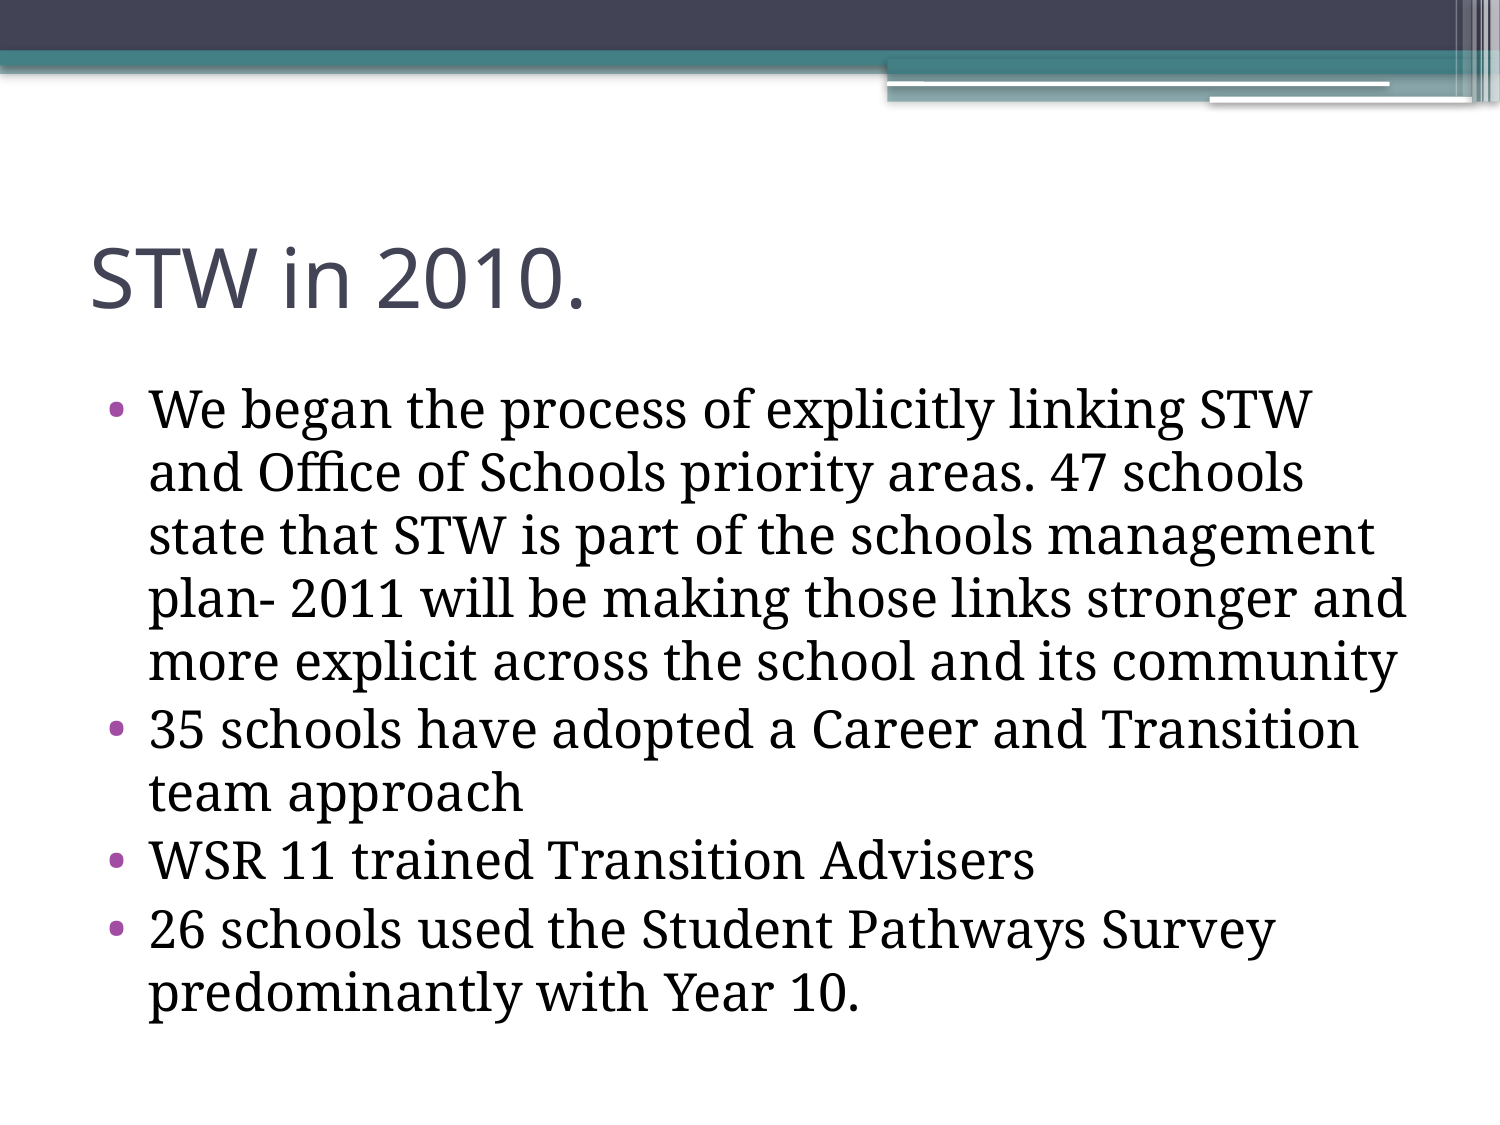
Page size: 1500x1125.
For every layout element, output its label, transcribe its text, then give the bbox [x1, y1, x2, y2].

list We began the process of explicitly linking STW and Office of Schools priority areas. 47 schools state that STW is part of the schools management plan- 2011 will be making those links stronger and more explicit across the school and its community 35 schools have adopted a Career and Transition team approach WSR 11 trained Transition Advisers 26 schools used the Student Pathways Survey predominantly with Year 10. [75, 368, 1425, 1079]
title STW in 2010. [75, 187, 1425, 363]
